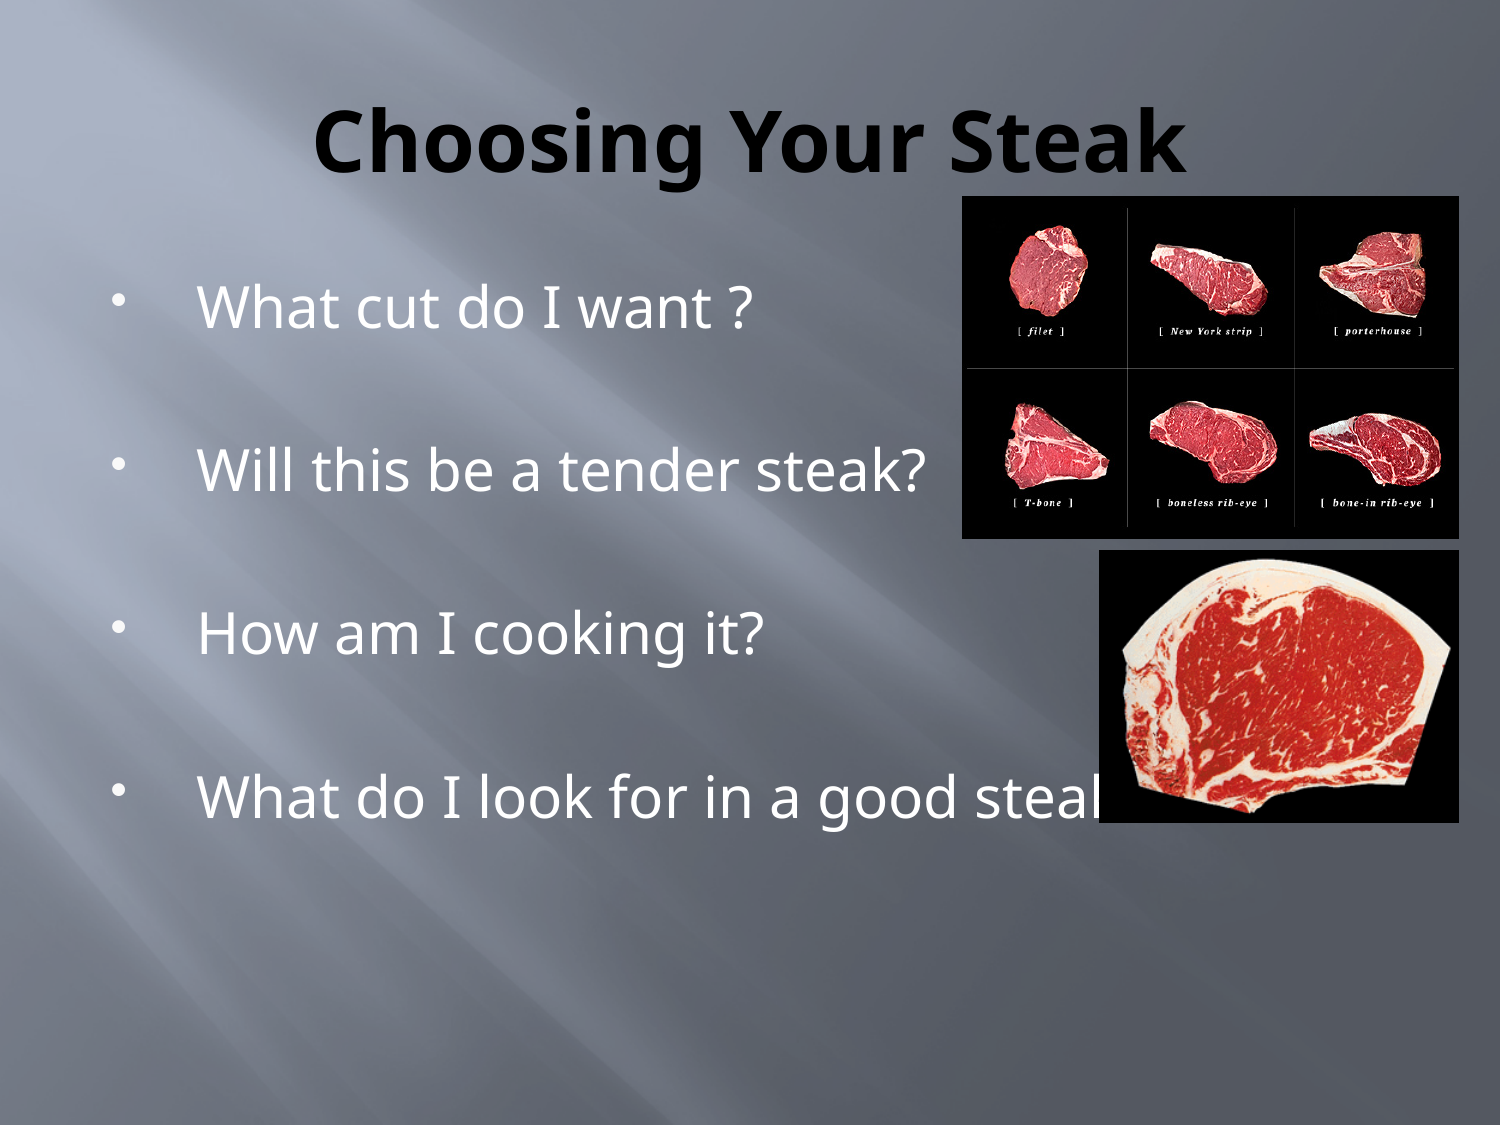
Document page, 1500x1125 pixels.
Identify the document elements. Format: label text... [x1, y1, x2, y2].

list What cut do I want ? Will this be a tender steak? How am I cooking it? What do I look for in a good steak? [75, 262, 1425, 1035]
picture [962, 196, 1459, 540]
title Choosing Your Steak [75, 45, 1425, 233]
picture [1099, 550, 1459, 823]
